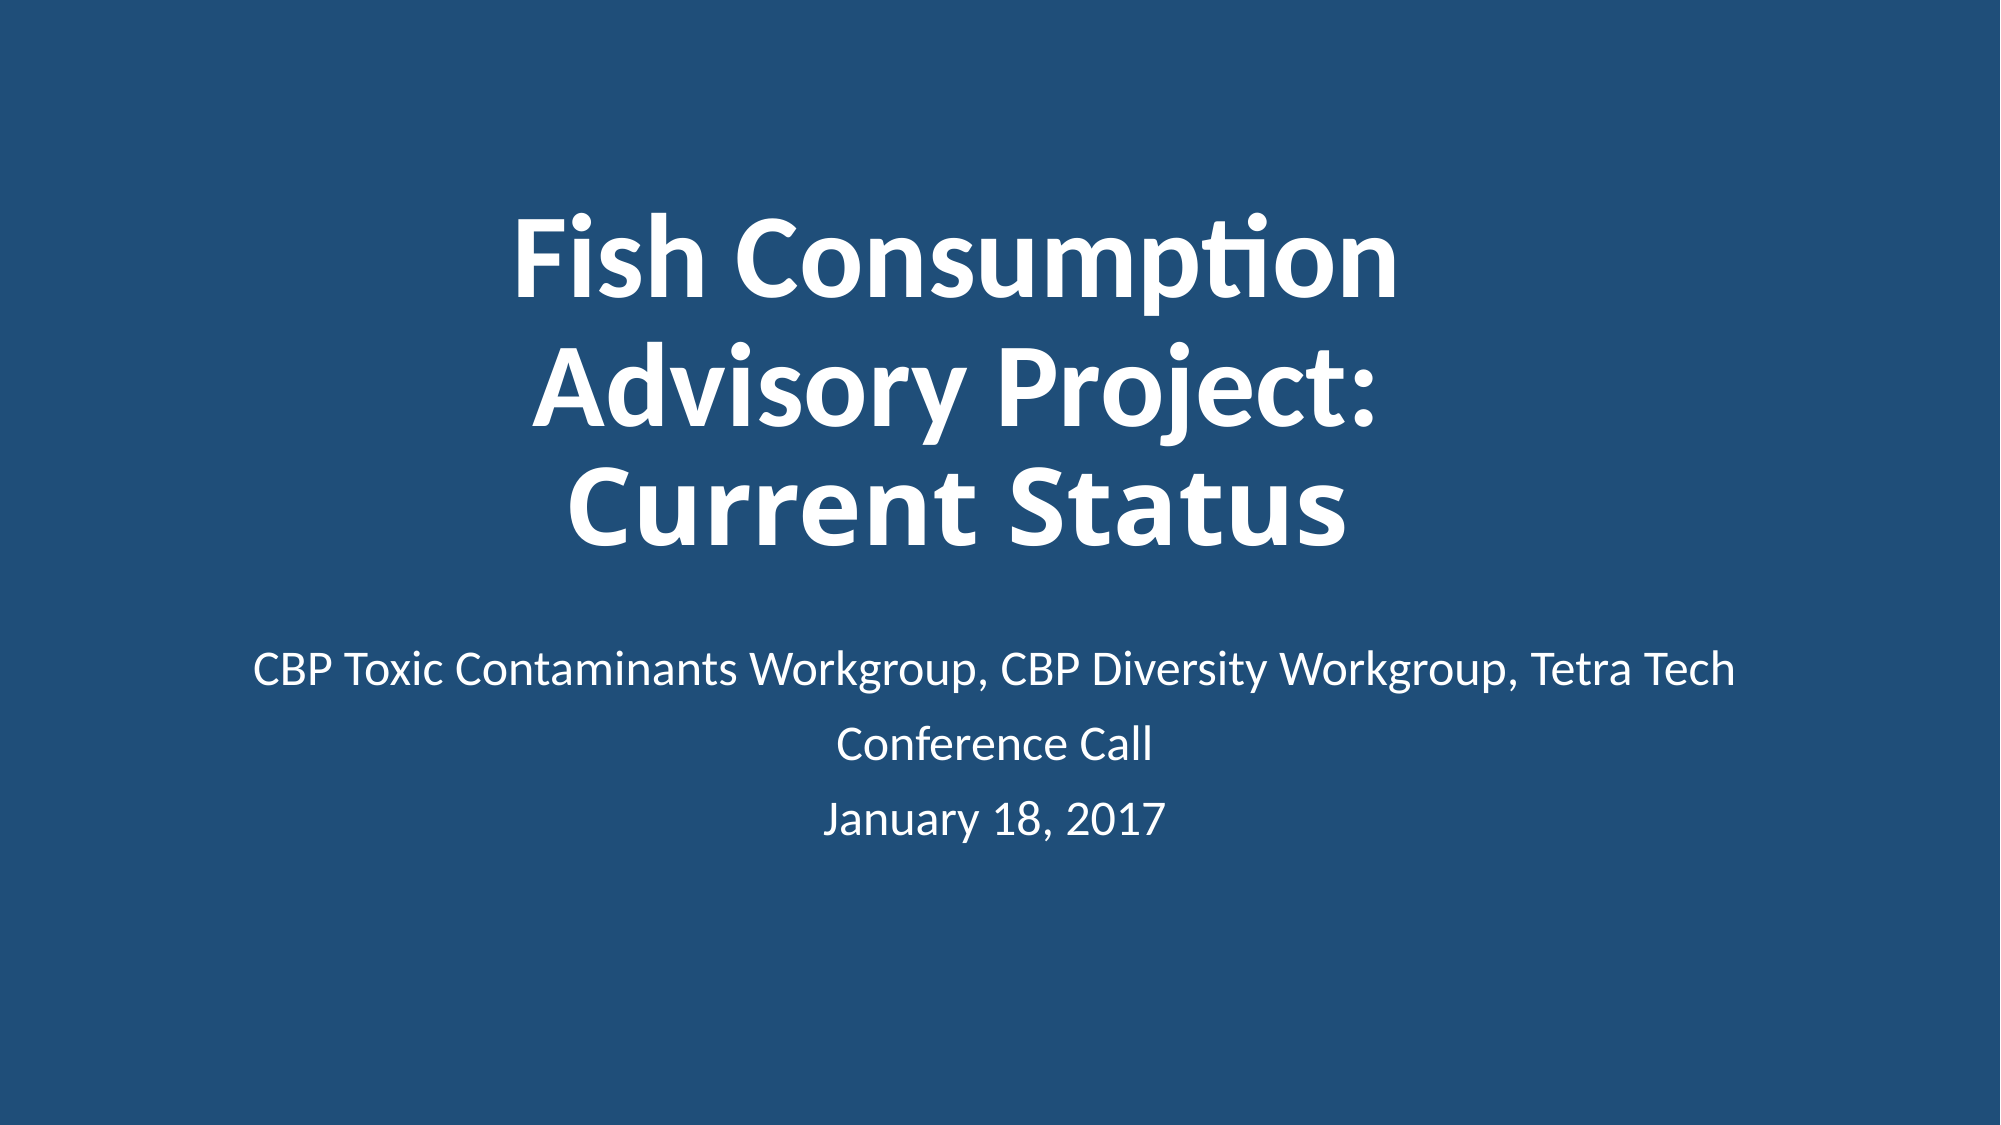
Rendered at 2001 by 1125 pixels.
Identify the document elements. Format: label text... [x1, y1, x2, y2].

title Fish Consumption Advisory Project: Current Status [335, 184, 1579, 577]
subtitle CBP Toxic Contaminants Workgroup, CBP Diversity Workgroup, Tetra Tech Conference Call January 18, 2017 [191, 635, 1799, 907]
